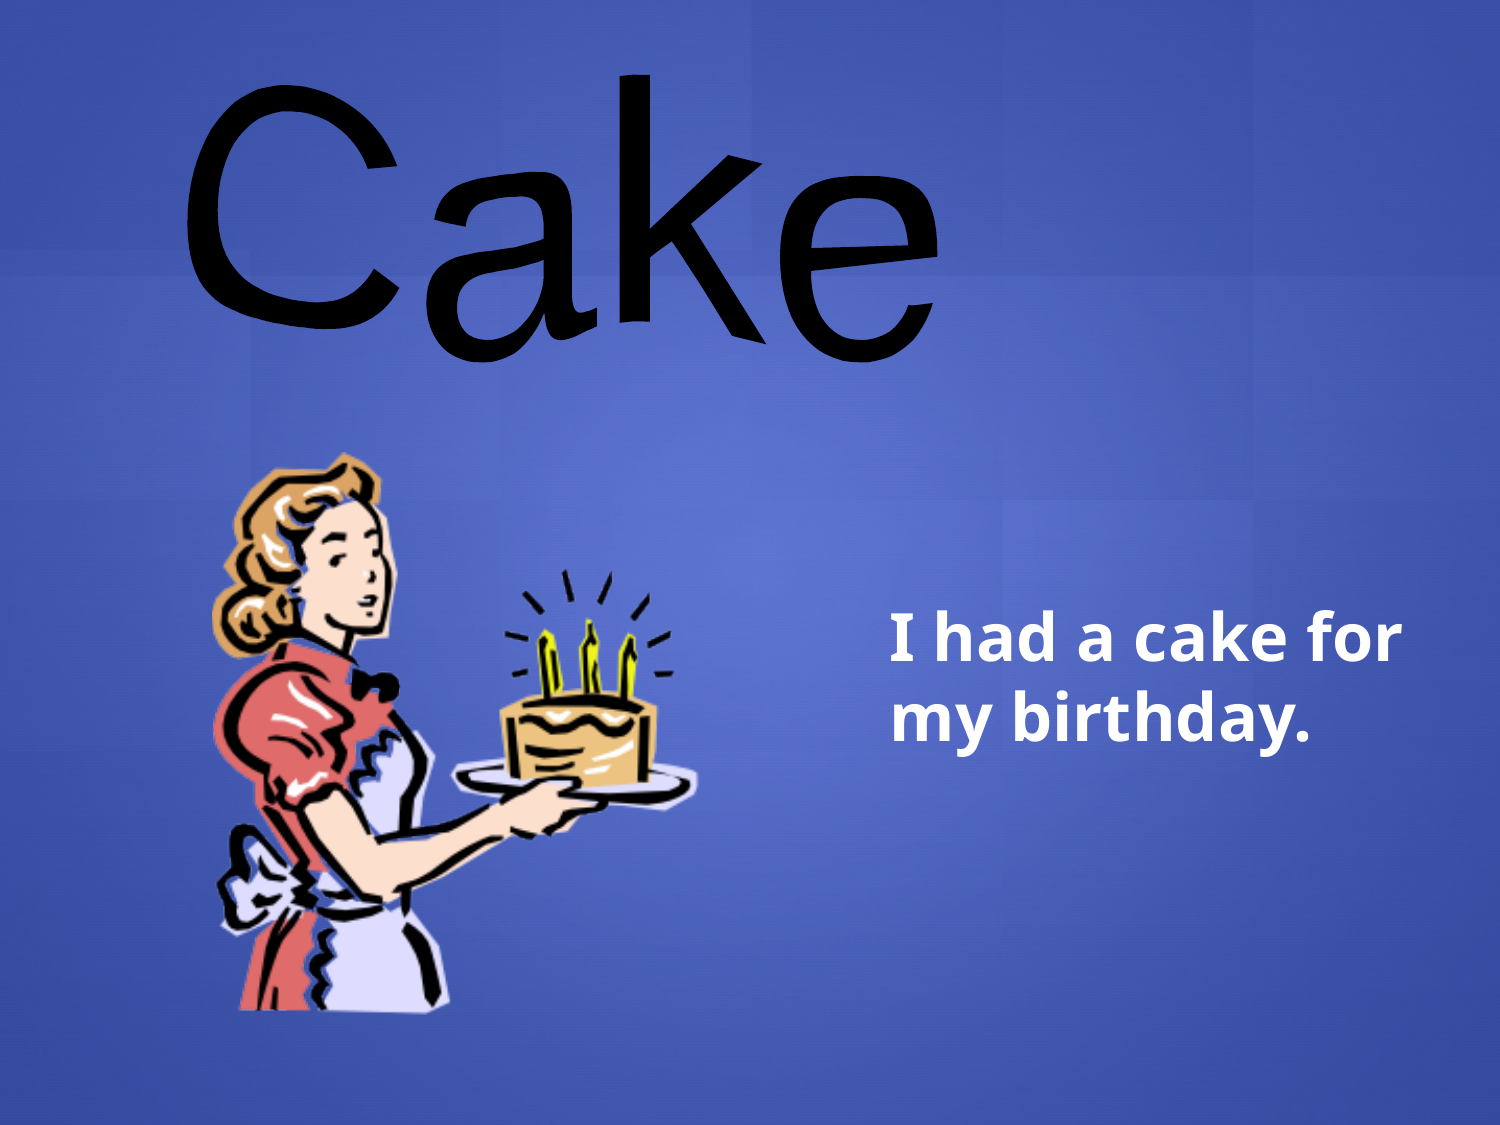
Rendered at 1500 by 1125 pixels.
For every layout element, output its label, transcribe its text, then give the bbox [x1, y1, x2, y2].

text_box I had a cake for my birthday. [875, 587, 1438, 763]
picture [211, 448, 704, 1021]
